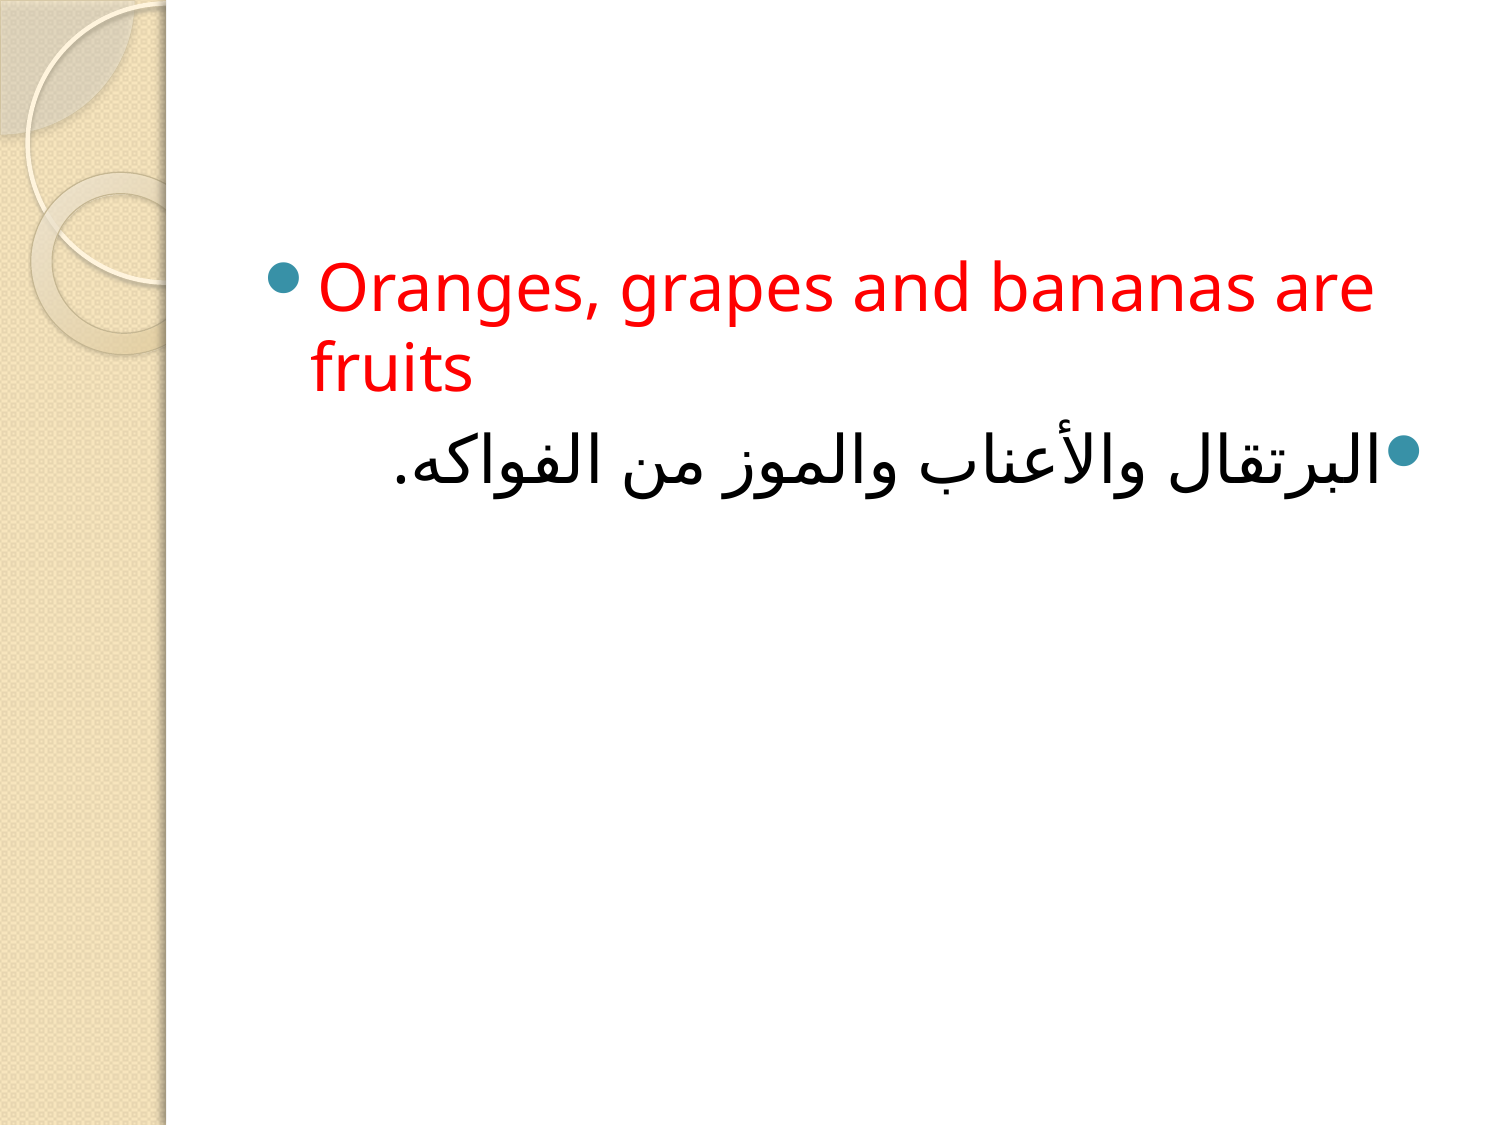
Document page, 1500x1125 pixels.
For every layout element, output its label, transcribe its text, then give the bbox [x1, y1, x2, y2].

list Oranges, grapes and bananas are fruits البرتقال والأعناب والموز من الفواكه. [235, 237, 1466, 1025]
